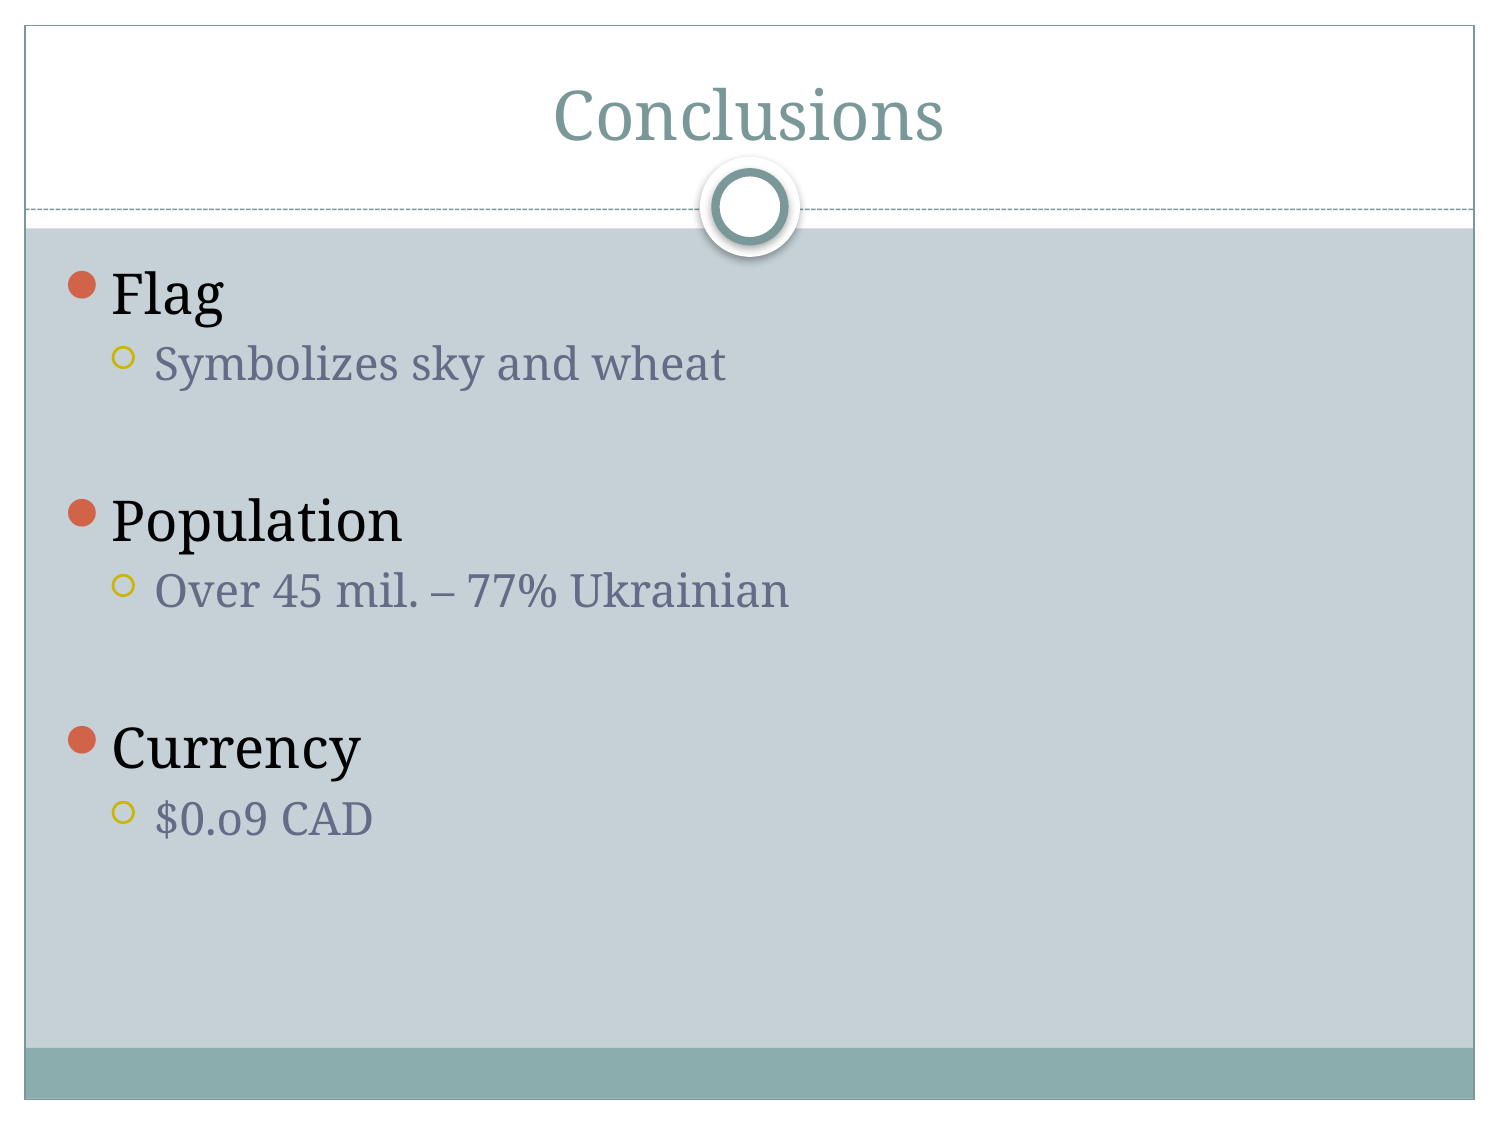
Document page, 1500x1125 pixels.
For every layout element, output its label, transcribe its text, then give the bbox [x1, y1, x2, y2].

title Conclusions [49, 37, 1450, 162]
list Flag Symbolizes sky and wheat Population Over 45 mil. – 77% Ukrainian Currency $0.o9 CAD [49, 250, 1445, 1001]
